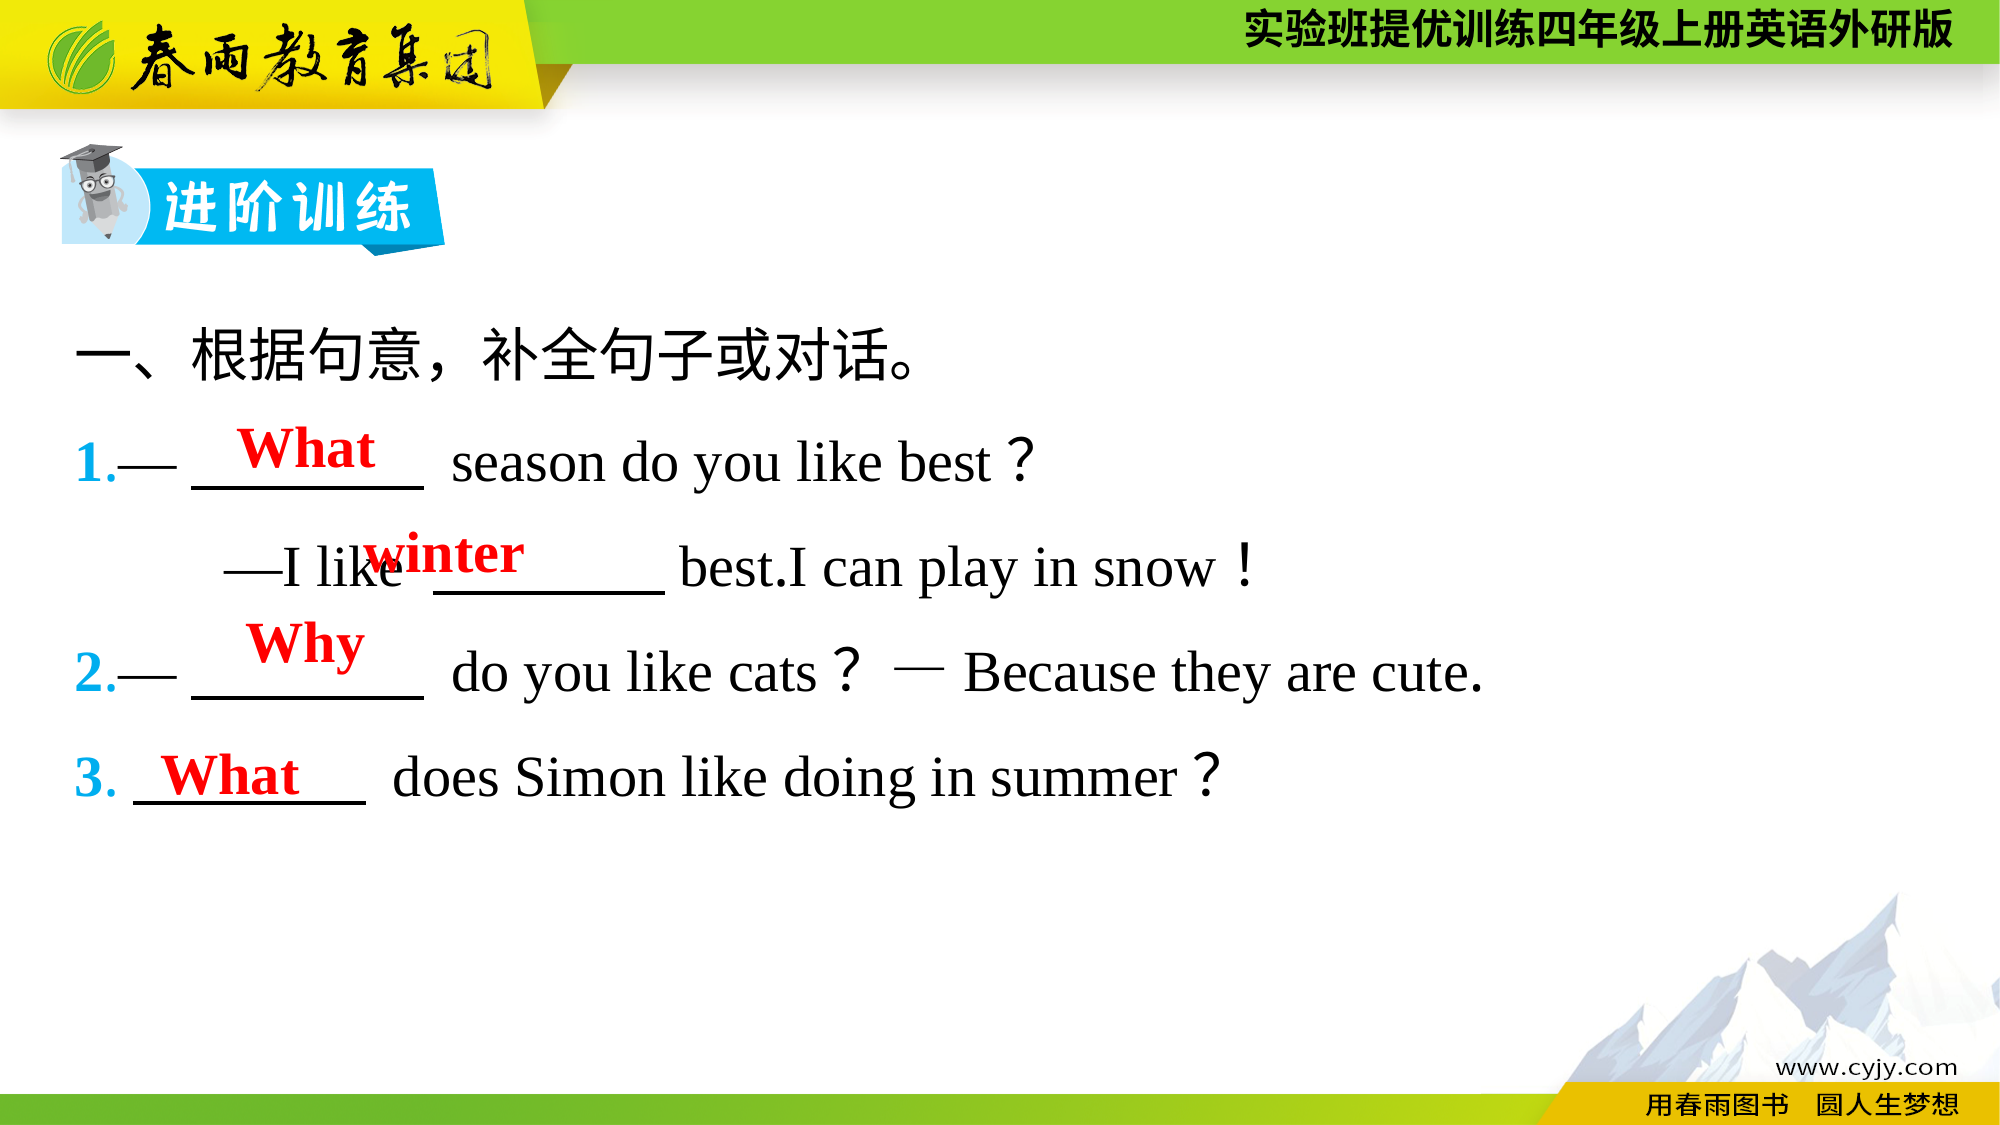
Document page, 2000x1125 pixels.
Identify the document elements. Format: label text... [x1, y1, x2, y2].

text_box What [221, 401, 391, 487]
text_box What [145, 694, 315, 814]
list 一、根据句意，补全句子或对话。 1.— season do you like best？ —I like best.I can play in snow！ 2.— do you like cats？—Because they are cute. 3. does Simon like doing in summer？ [59, 275, 1944, 822]
picture [0, 0, 2000, 1125]
text_box Why [230, 596, 381, 682]
text_box winter [348, 507, 541, 592]
